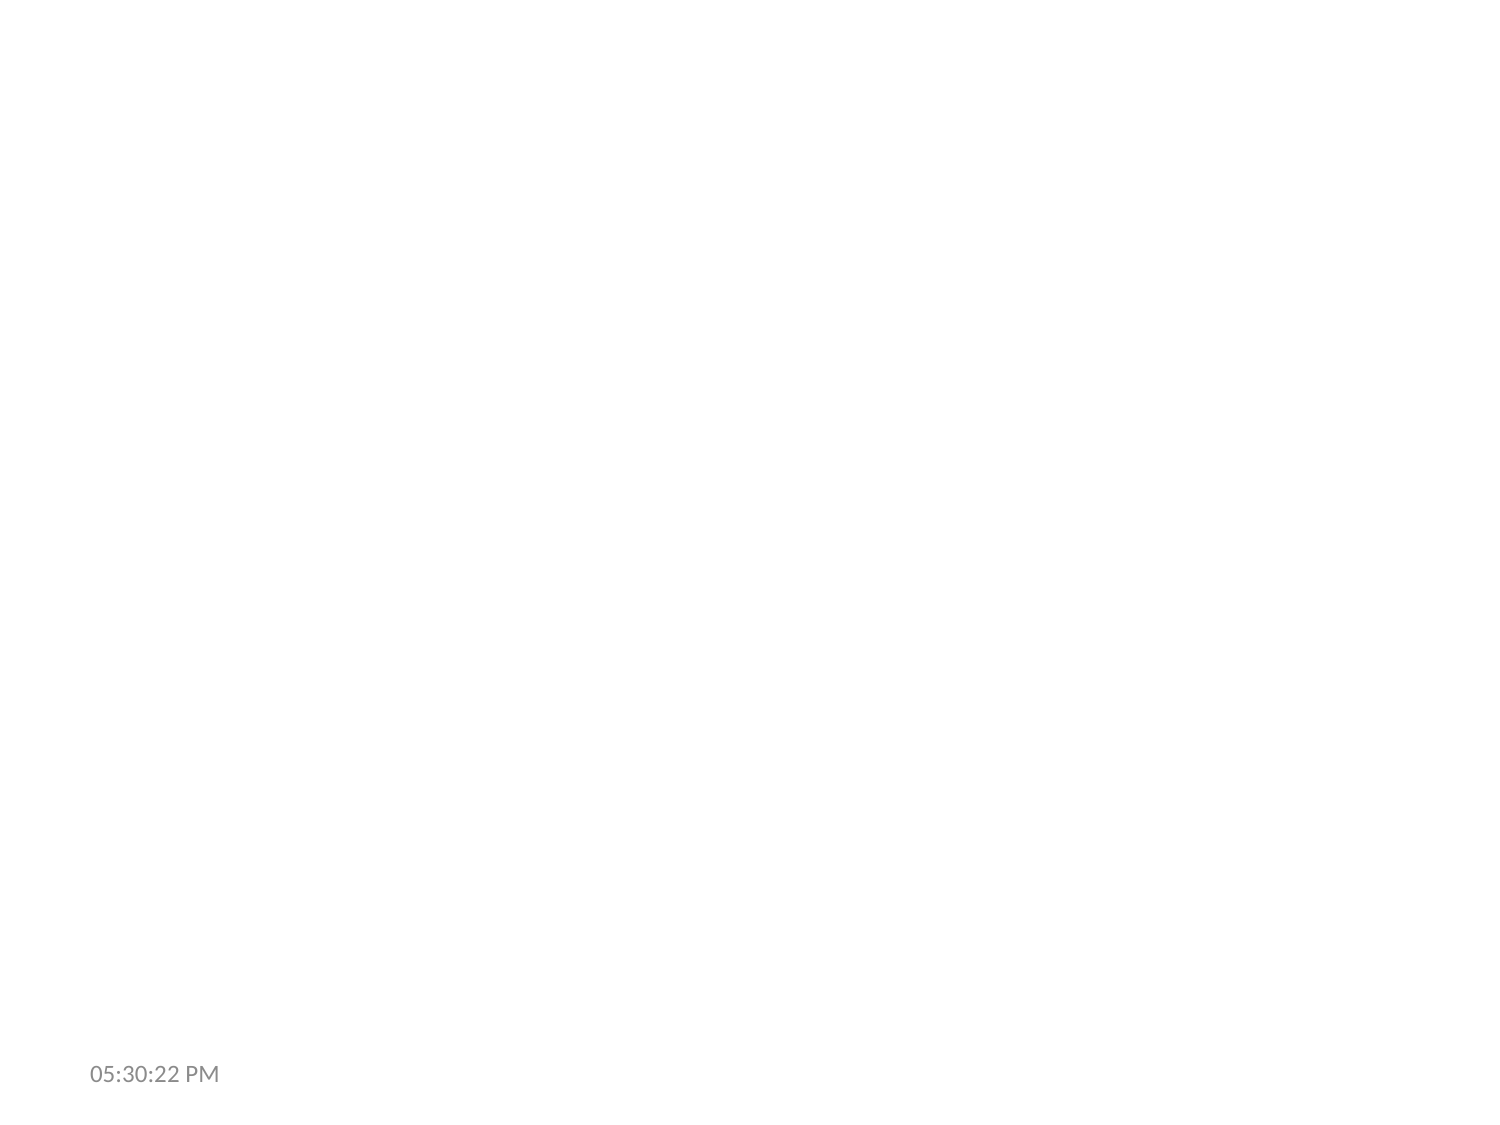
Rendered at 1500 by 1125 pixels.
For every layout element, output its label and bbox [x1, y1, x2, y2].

slide_number [75, 1042, 425, 1103]
